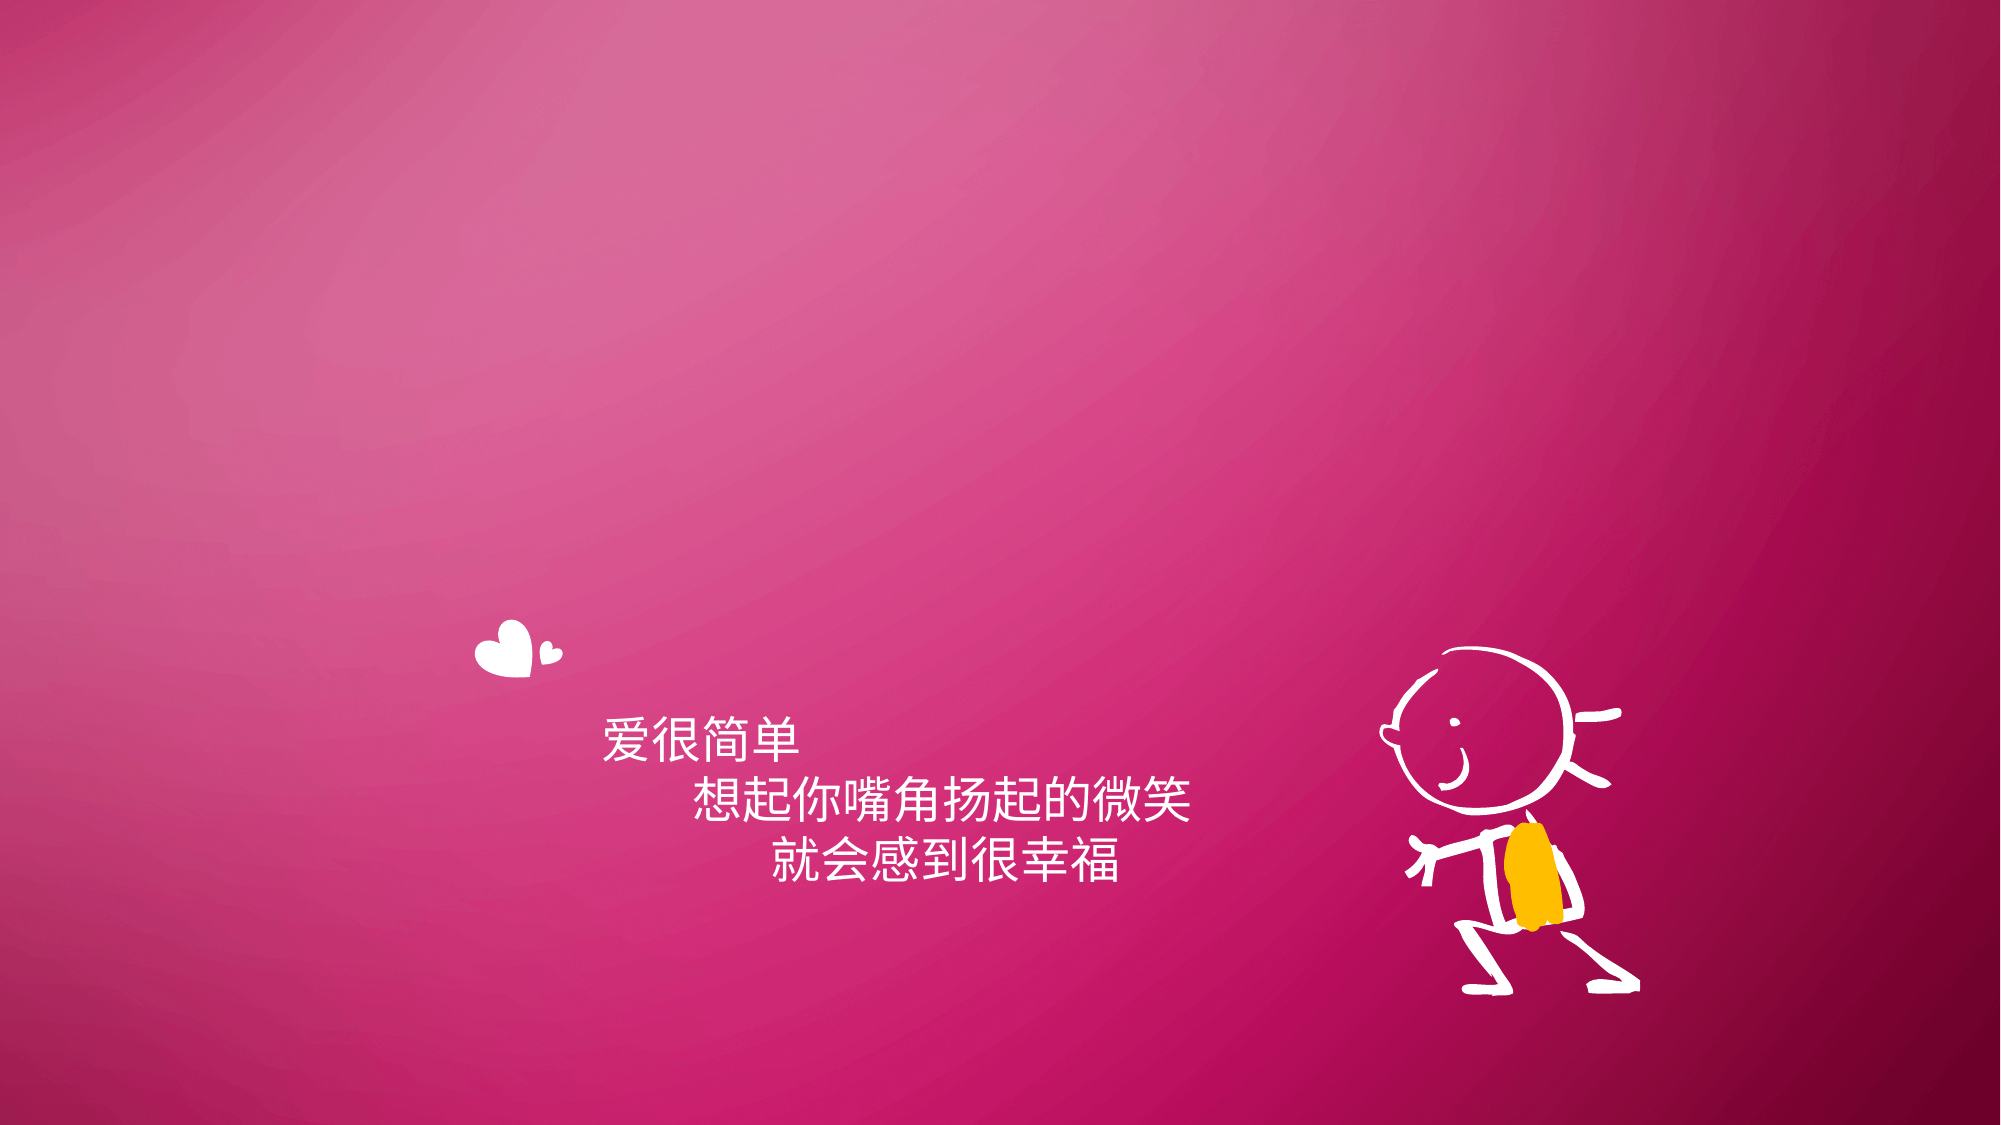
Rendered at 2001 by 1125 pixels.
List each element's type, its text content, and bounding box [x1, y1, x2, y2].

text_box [488, 619, 548, 697]
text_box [1374, 644, 1642, 999]
picture [0, 0, 2001, 1125]
text_box 爱很简单 想起你嘴角扬起的微笑 就会感到很幸福 [586, 700, 1369, 896]
